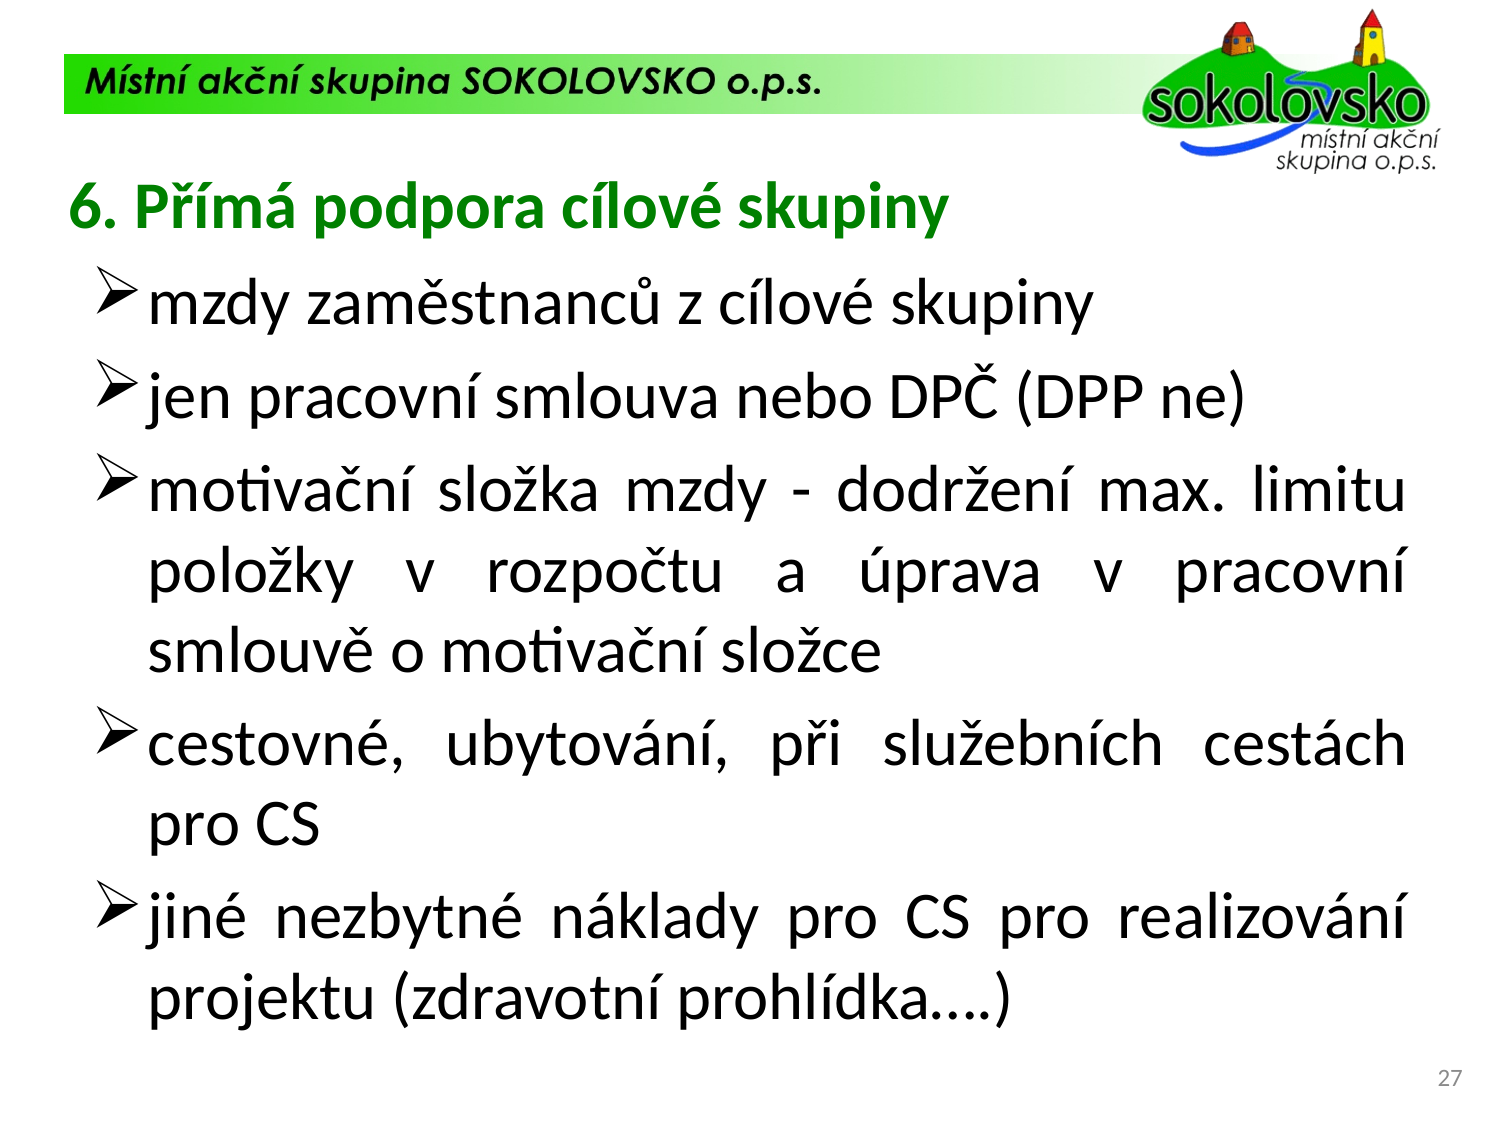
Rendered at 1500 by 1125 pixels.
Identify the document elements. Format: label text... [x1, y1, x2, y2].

list mzdy zaměstnanců z cílové skupiny jen pracovní smlouva nebo DPČ (DPP ne) motivační složka mzdy - dodržení max. limitu položky v rozpočtu a úprava v pracovní smlouvě o motivační složce cestovné, ubytování, při služebních cestách pro CS jiné nezbytné náklady pro CS pro realizování projektu (zdravotní prohlídka….) [76, 250, 1424, 1083]
title 6. Přímá podpora cílové skupiny [53, 137, 1404, 268]
slide_number 27 [1128, 1046, 1478, 1107]
picture [64, 0, 1455, 197]
